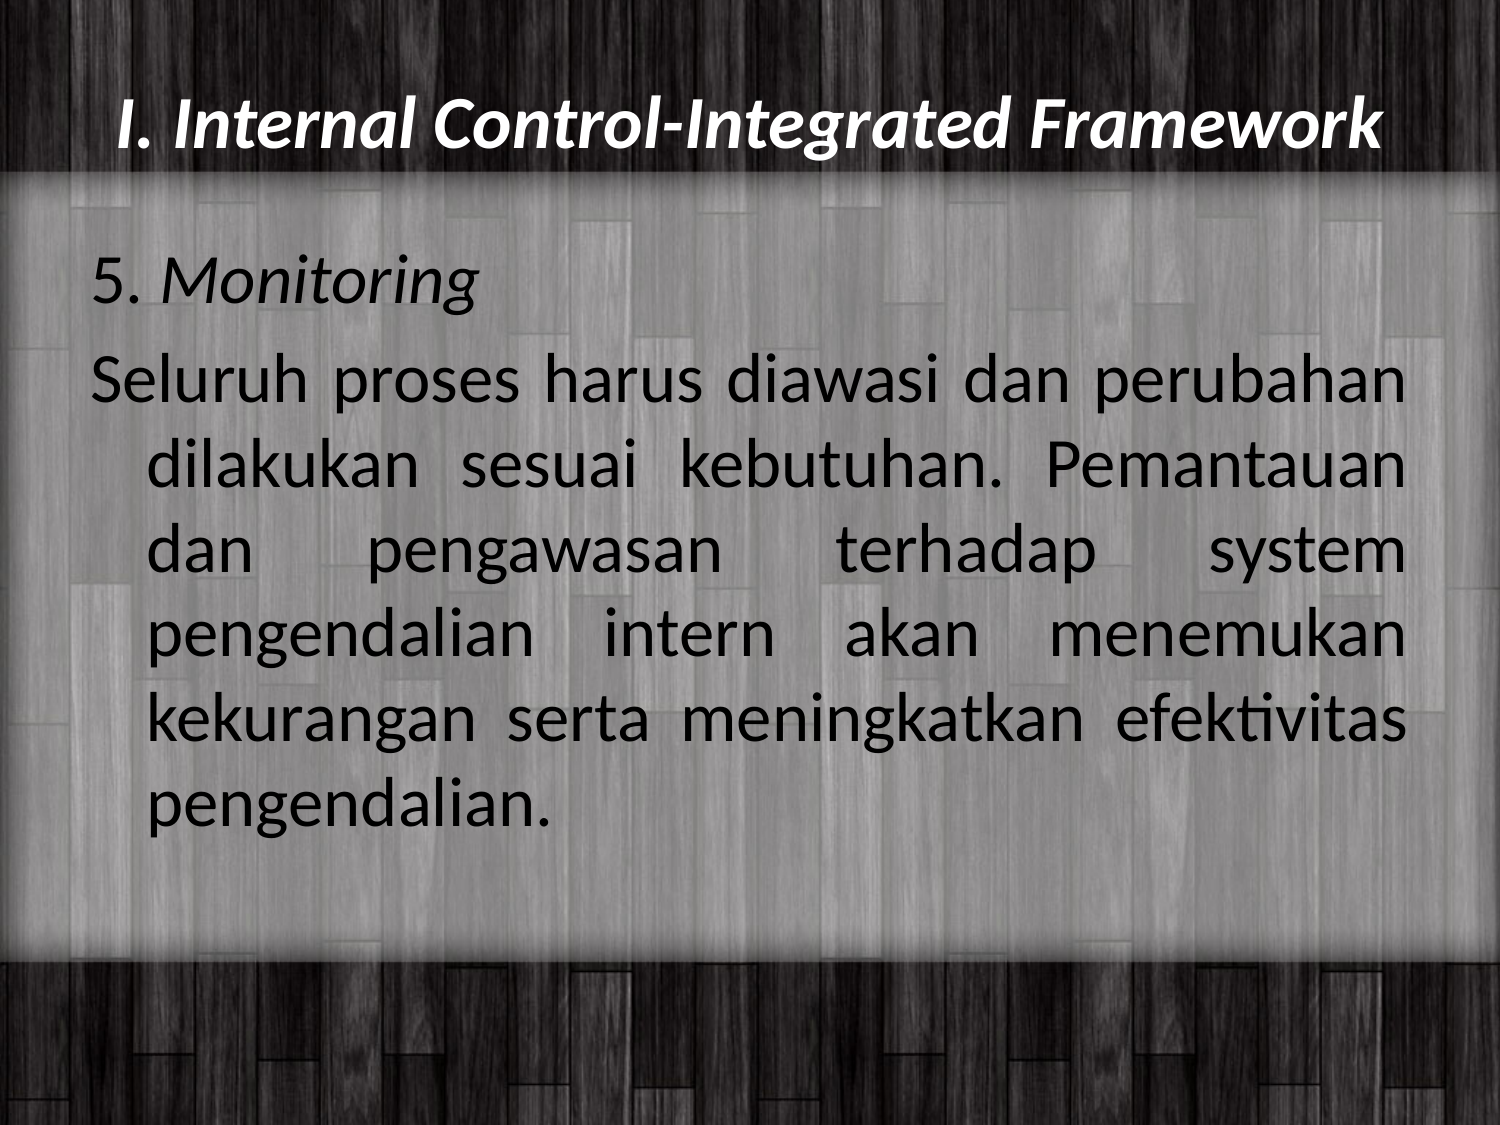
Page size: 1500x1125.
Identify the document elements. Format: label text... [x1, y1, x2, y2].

title I. Internal Control-Integrated Framework [75, 24, 1425, 213]
picture [0, 0, 1500, 1125]
list 5. Monitoring Seluruh proses harus diawasi dan perubahan dilakukan sesuai kebutuhan. Pemantauan dan pengawasan terhadap system pengendalian intern akan menemukan kekurangan serta meningkatkan efektivitas pengendalian. [75, 224, 1425, 968]
